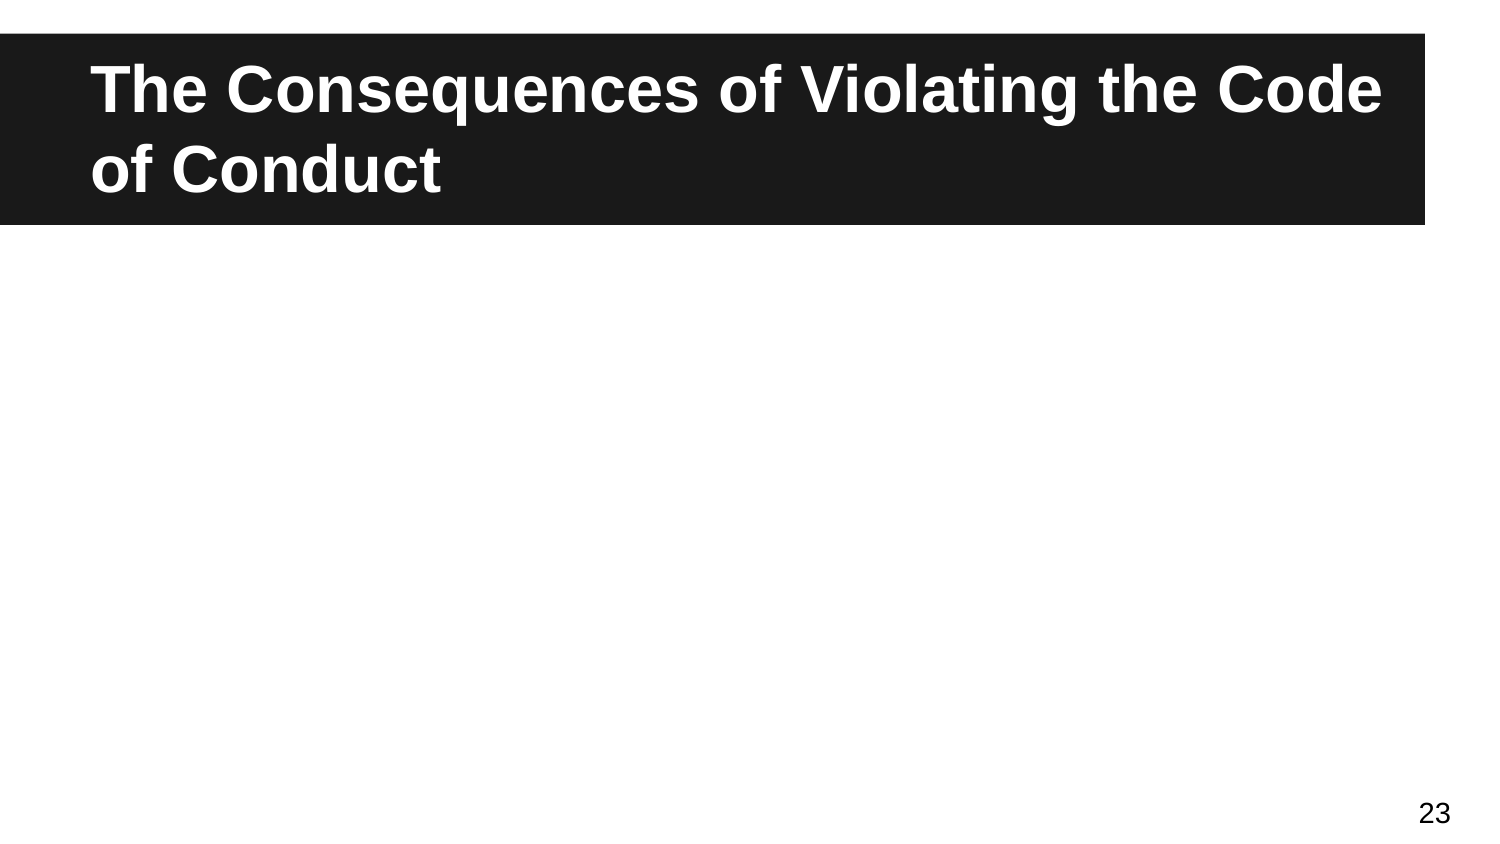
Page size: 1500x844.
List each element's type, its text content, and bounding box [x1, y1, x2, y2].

slide_number 23 [1403, 779, 1494, 844]
title The Consequences of Violating the Code of Conduct [75, 33, 1425, 221]
